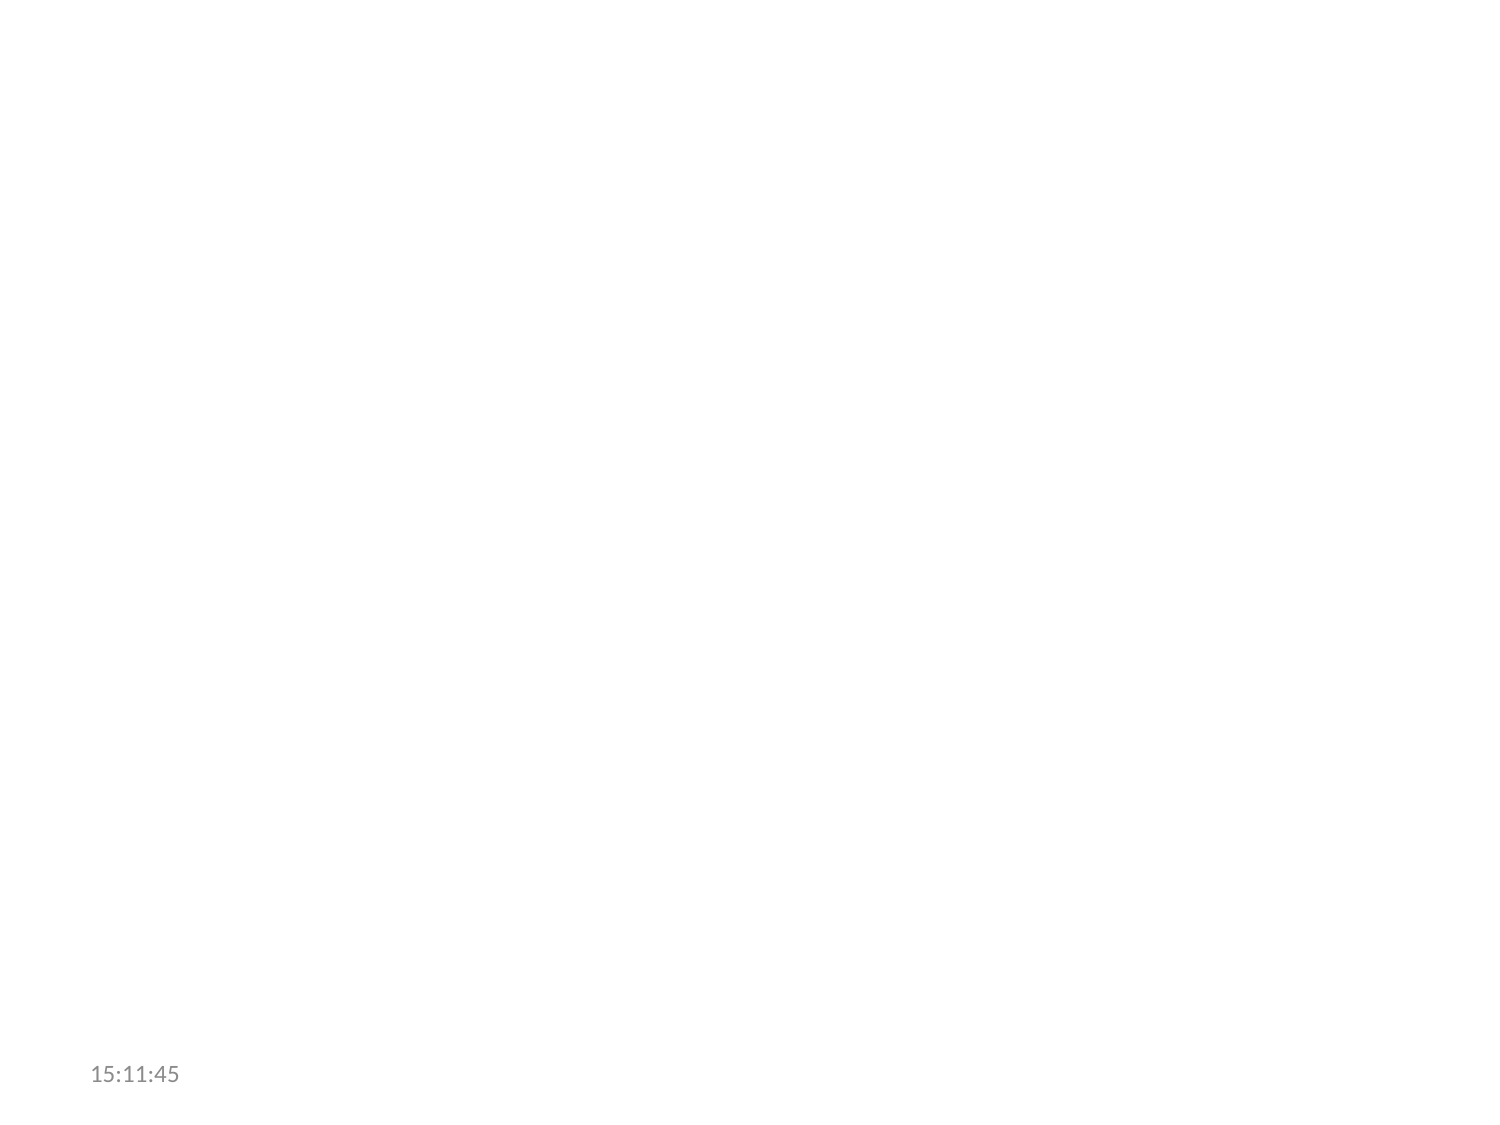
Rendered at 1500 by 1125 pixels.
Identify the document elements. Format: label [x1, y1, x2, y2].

slide_number [75, 1042, 425, 1103]
